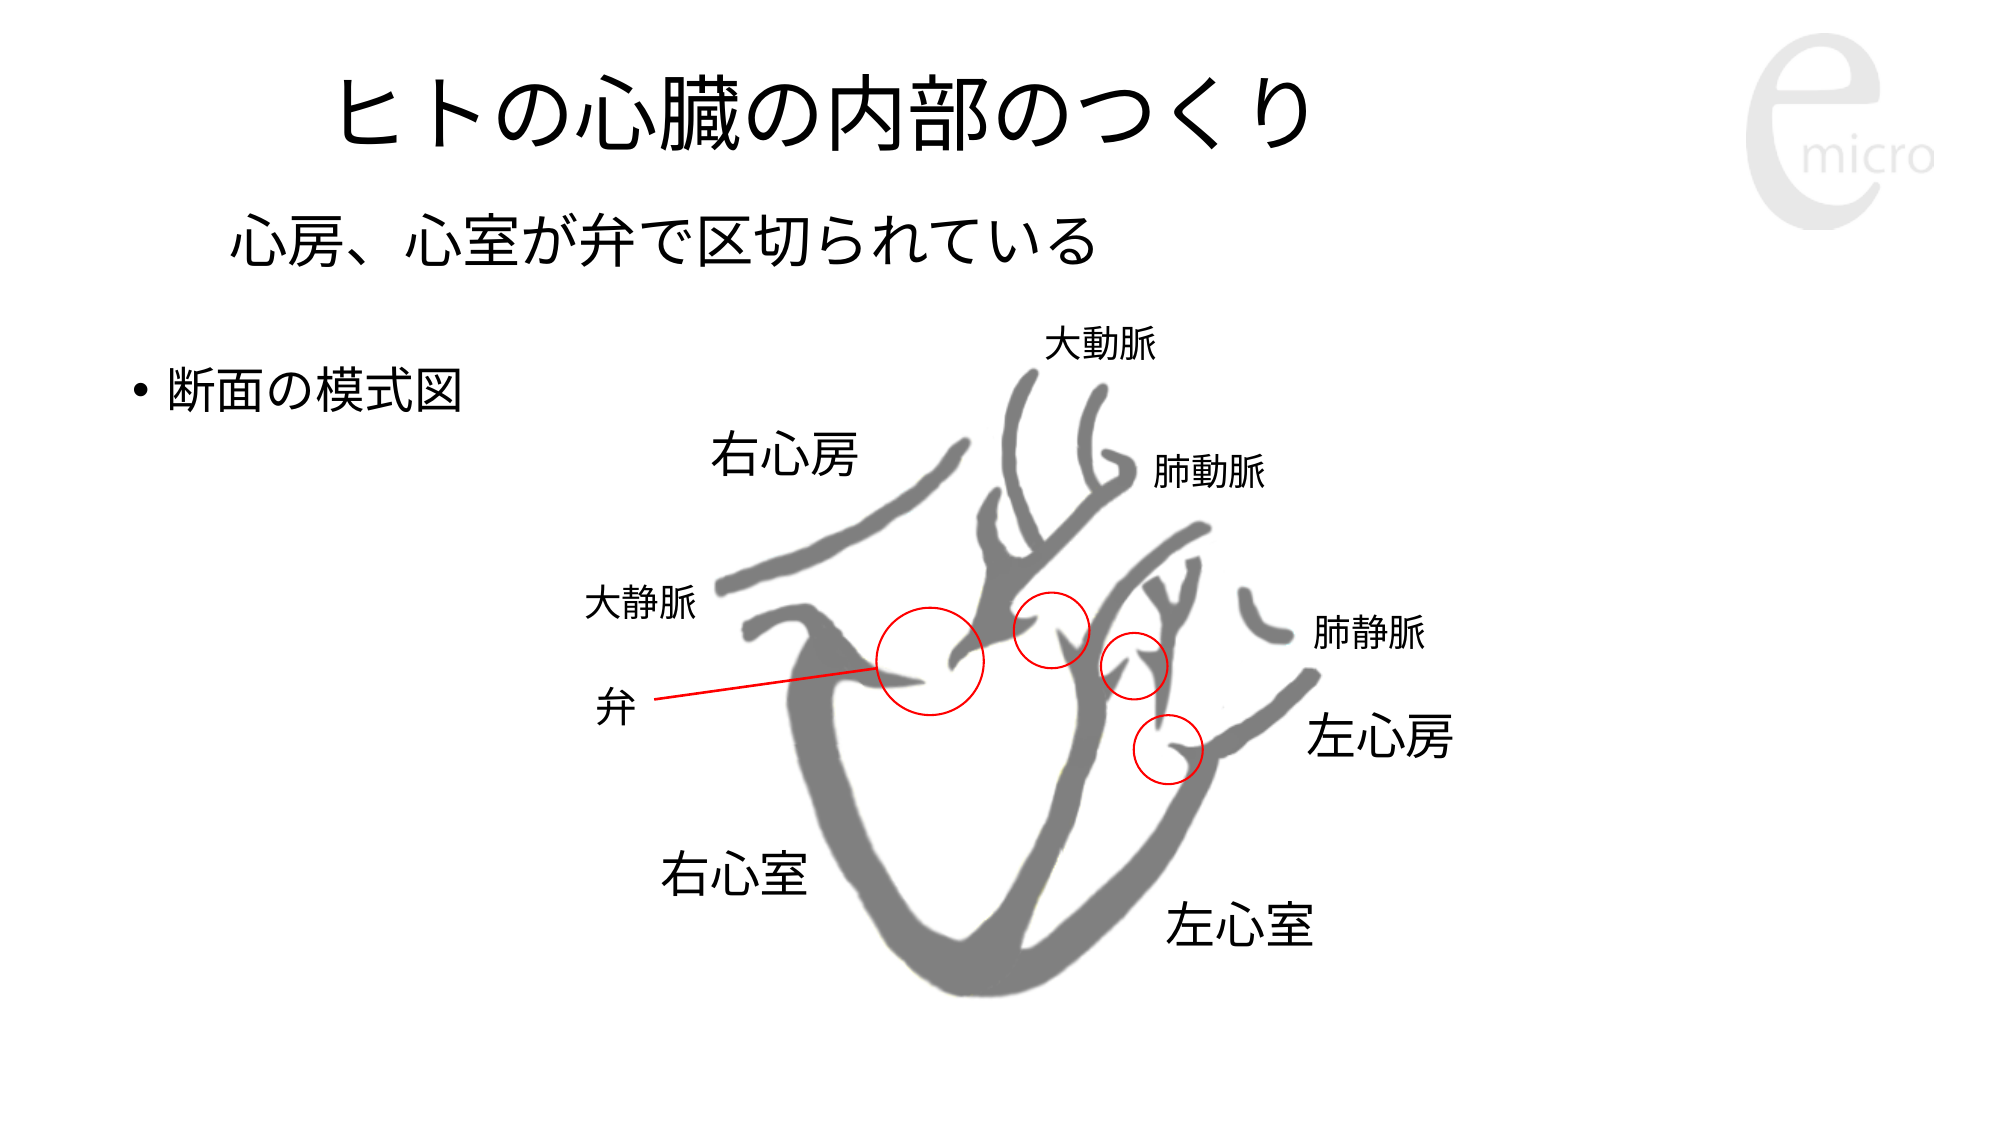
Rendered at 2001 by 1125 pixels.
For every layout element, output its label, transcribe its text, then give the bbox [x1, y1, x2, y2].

picture [371, 253, 1527, 1070]
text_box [654, 668, 877, 700]
text_box 心房、心室が弁で区切られている [214, 205, 1265, 313]
list 断面の模式図 [117, 358, 371, 428]
title ヒトの心臓の内部のつくり [60, 9, 1786, 227]
